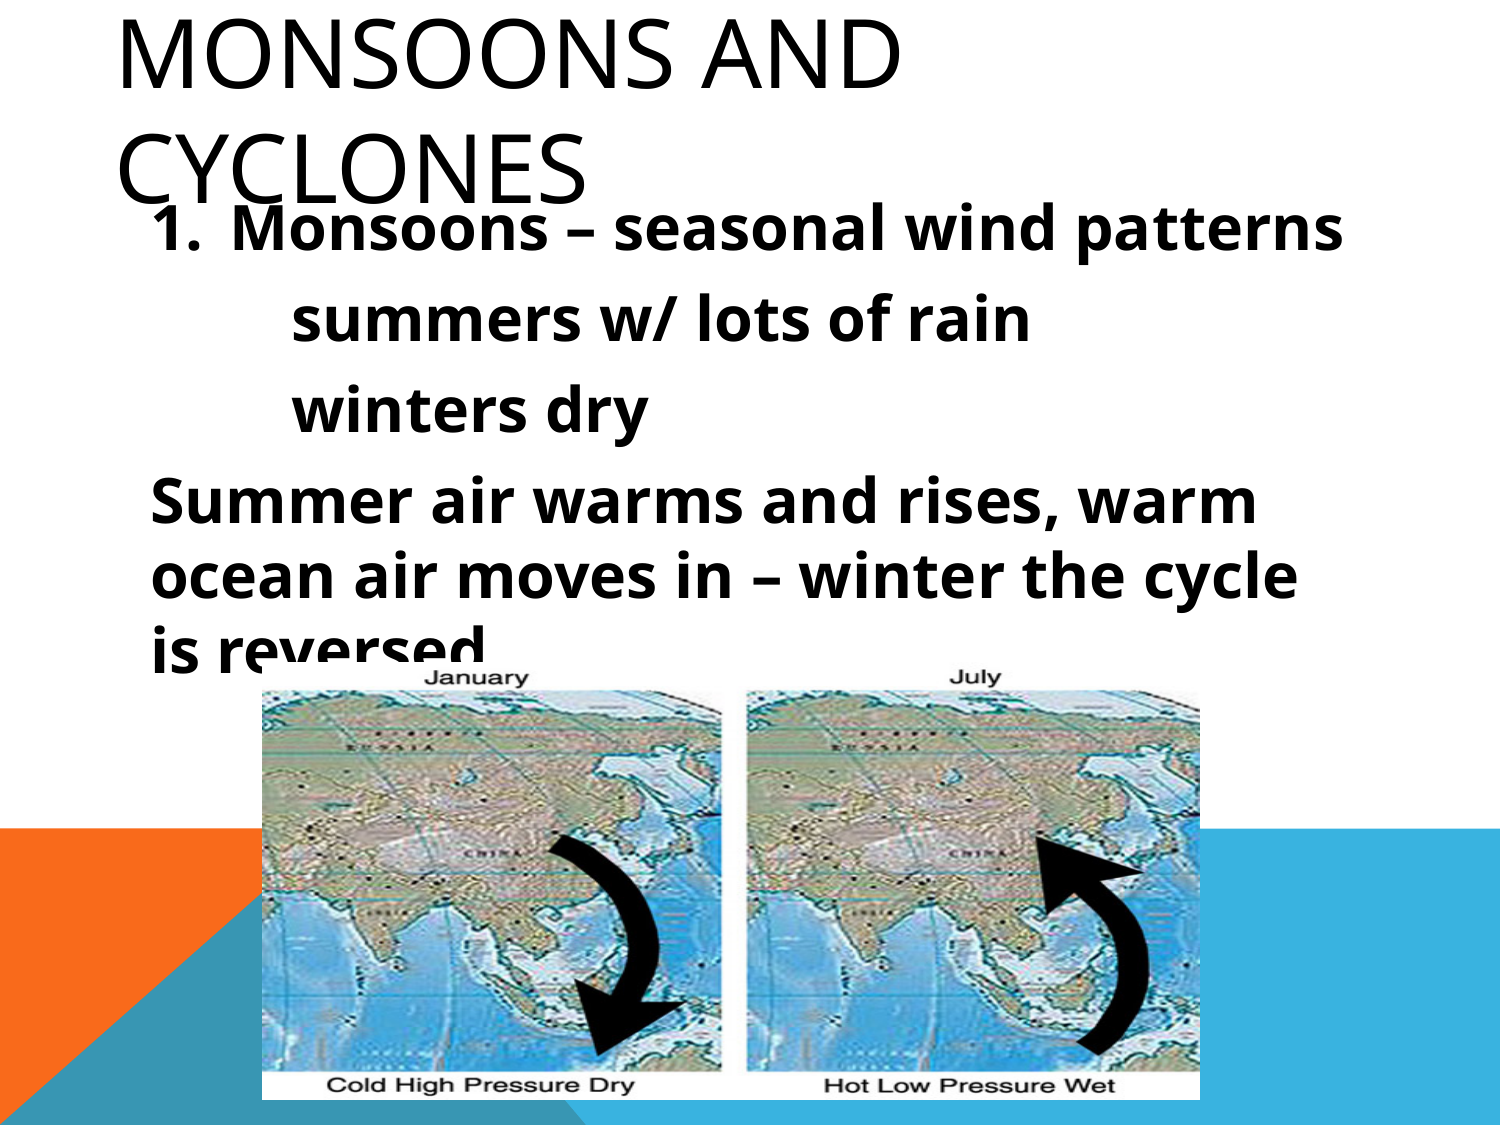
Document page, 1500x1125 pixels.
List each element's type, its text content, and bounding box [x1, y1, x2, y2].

title Monsoons and cyclones [99, 62, 1334, 153]
picture [262, 662, 1201, 1101]
list Monsoons – seasonal wind patterns summers w/ lots of rain winters dry Summer air warms and rises, warm ocean air moves in – winter the cycle is reversed [135, 180, 1369, 768]
